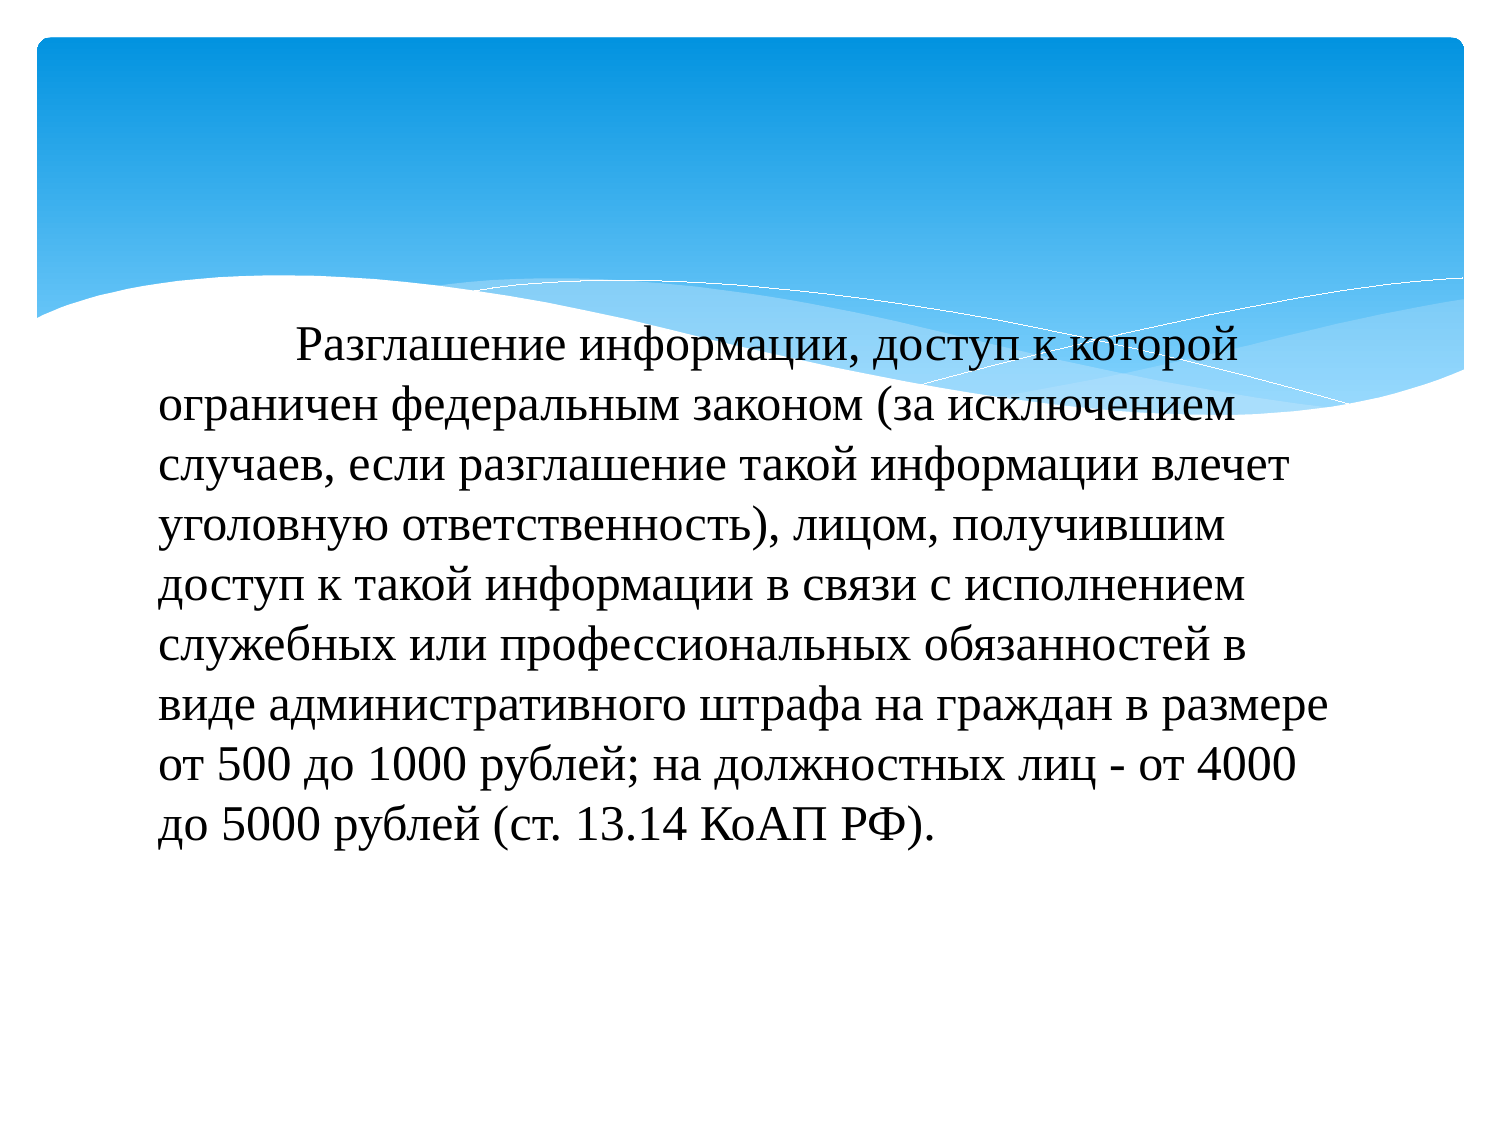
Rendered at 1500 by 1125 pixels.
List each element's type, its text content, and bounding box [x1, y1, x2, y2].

list Разглашение информации, доступ к которой ограничен федеральным законом (за исключением случаев, если разглашение такой информации влечет уголовную ответственность), лицом, получившим доступ к такой информации в связи с исполнением служебных или профессиональных обязанностей в виде административного штрафа на граждан в размере от 500 до 1000 рублей; на должностных лиц - от 4000 до 5000 рублей (ст. 13.14 КоАП РФ). [143, 302, 1359, 1005]
